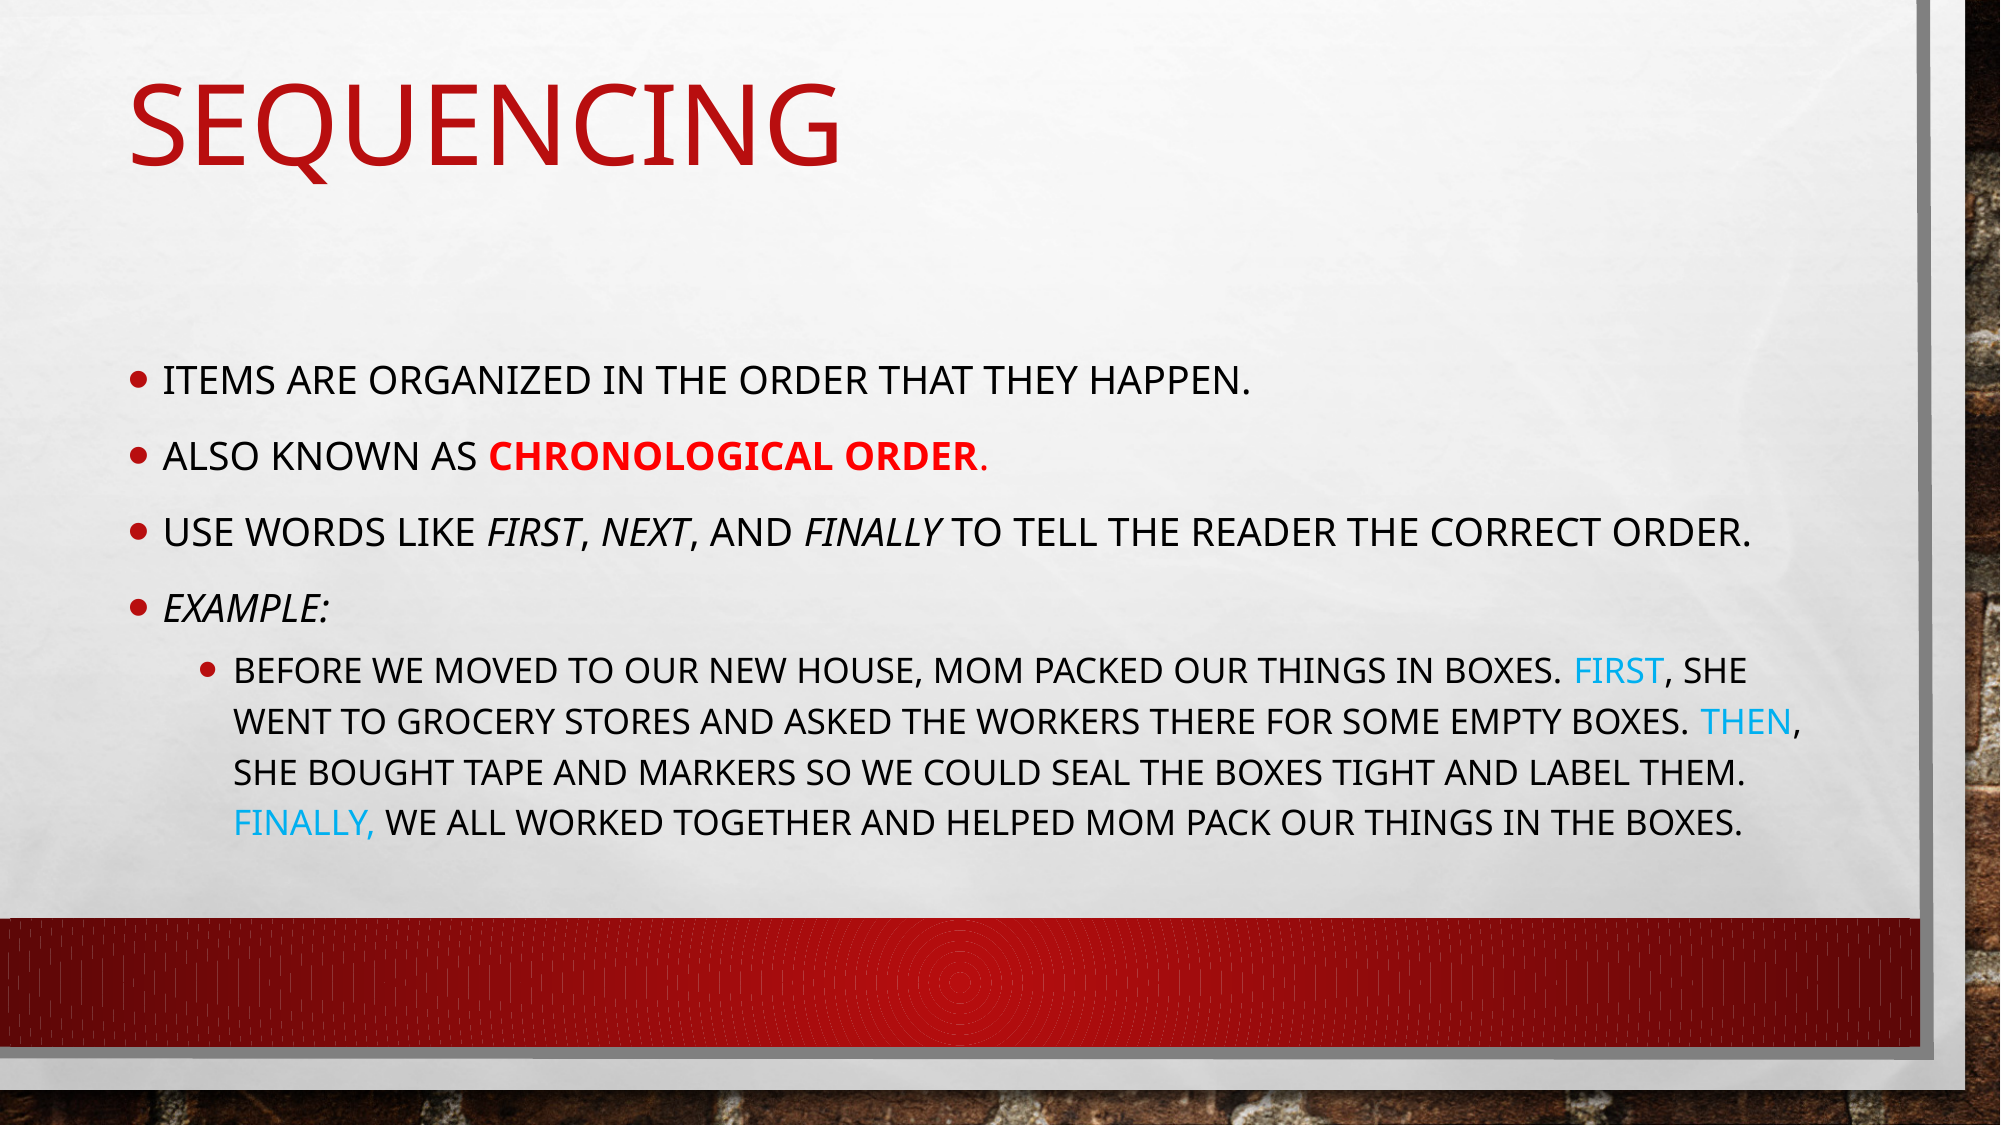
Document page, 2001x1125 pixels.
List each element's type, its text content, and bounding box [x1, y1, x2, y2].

list Items are organized in the order that they happen. also known as chronological order. Use words like first, next, and finally to tell the reader the correct order. example: Before we moved to our new house, Mom packed our things in boxes. First, she went to grocery stores and asked the workers there for some empty boxes. Then, she bought tape and markers so we could seal the boxes tight and label them. Finally, we all worked together and helped Mom pack our things in the boxes. [112, 338, 1818, 882]
title Sequencing [112, 34, 1818, 224]
picture [0, 0, 2000, 1125]
